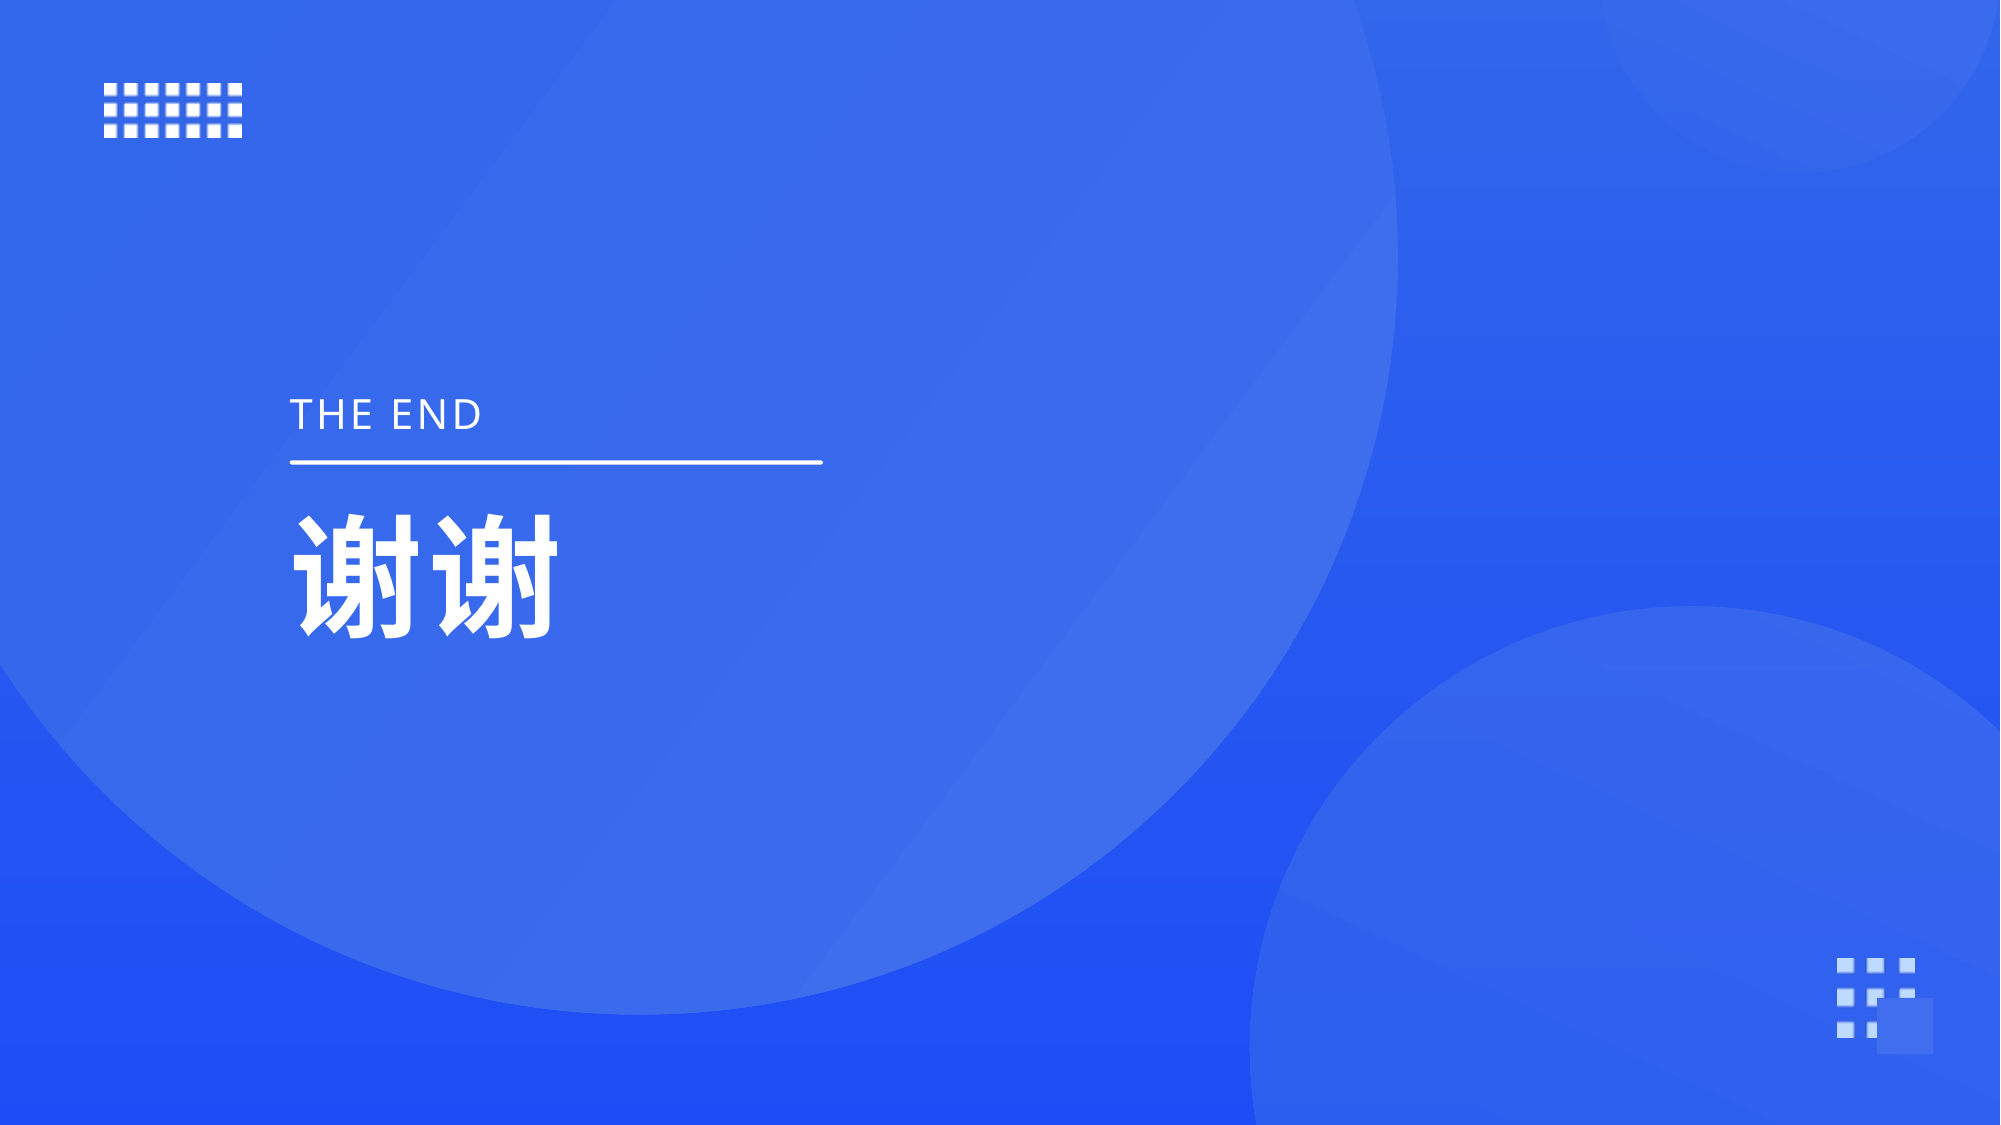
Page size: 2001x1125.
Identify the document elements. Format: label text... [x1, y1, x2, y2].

picture [1837, 958, 1915, 1038]
subtitle THE END [289, 375, 903, 525]
title 谢谢 [289, 487, 1353, 750]
picture [104, 83, 242, 138]
